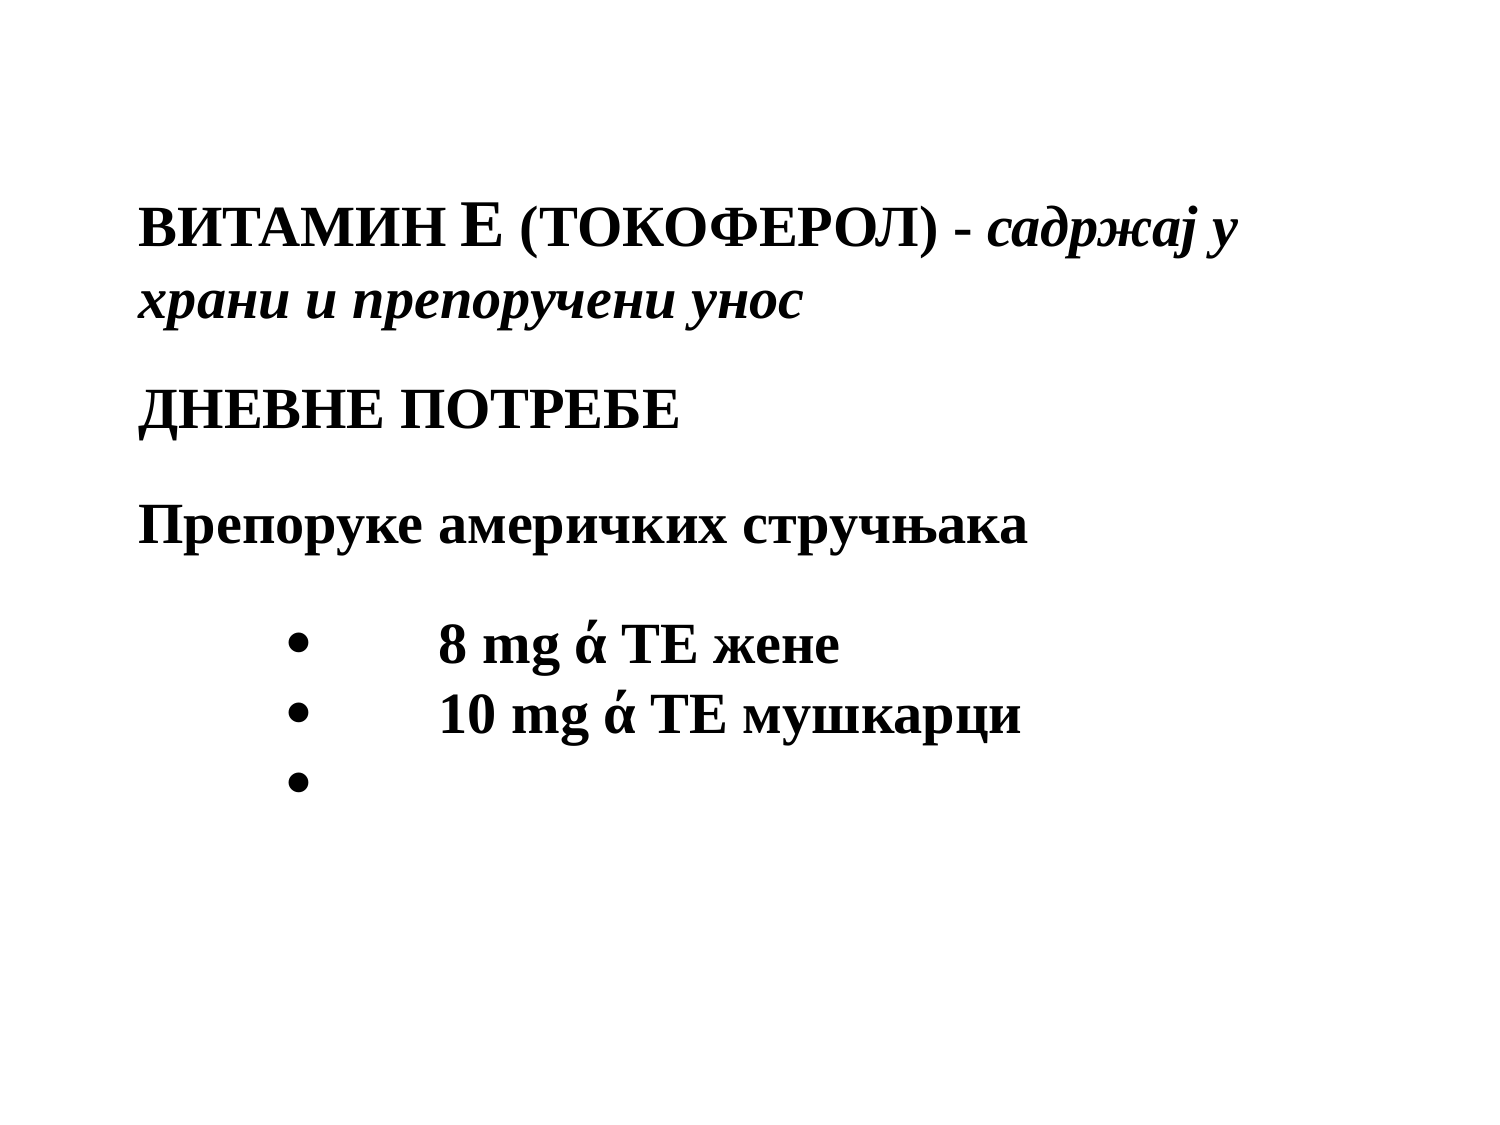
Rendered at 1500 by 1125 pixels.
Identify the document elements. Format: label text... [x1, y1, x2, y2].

text_box ВИТАМИН Е (ТОКОФЕРОЛ) - садржај у храни и препоручени унос ДНЕВНЕ ПОТРЕБЕ Препоруке америчких стручњака · 8 mg ά ТЕ жене · 10 mg ά ТЕ мушкарци · [123, 172, 1387, 823]
